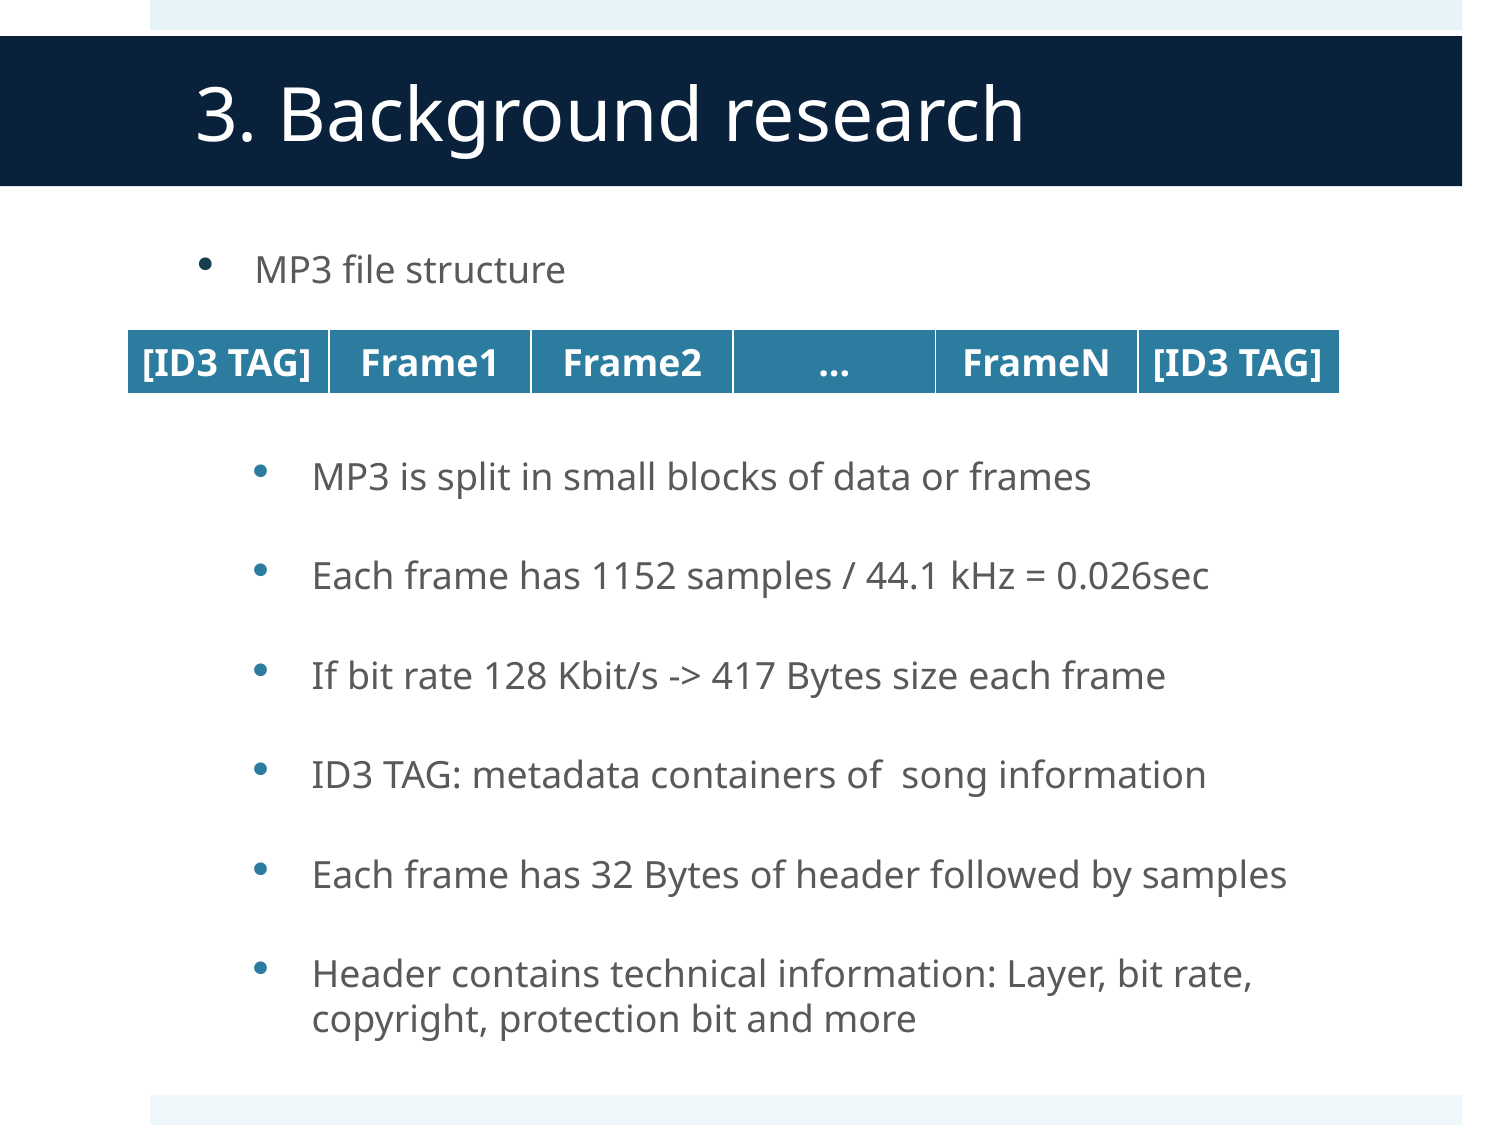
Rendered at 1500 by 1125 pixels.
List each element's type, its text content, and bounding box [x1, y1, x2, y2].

table_header ... [734, 330, 935, 393]
table_header [ID3 TAG] [1139, 330, 1339, 393]
table_header Frame1 [330, 330, 530, 393]
table_header Frame2 [532, 330, 732, 393]
list MP3 file structure MP3 is split in small blocks of data or frames Each frame has 1152 samples / 44.1 kHz = 0.026sec If bit rate 128 Kbit/s -> 417 Bytes size each frame ID3 TAG: metadata containers of song information Each frame has 32 Bytes of header followed by samples Header contains technical information: Layer, bit rate, copyright, protection bit and more [126, 238, 1407, 972]
table_header FrameN [936, 330, 1137, 393]
title 3. Background research [0, 36, 1463, 187]
table_header [ID3 TAG] [128, 330, 328, 393]
